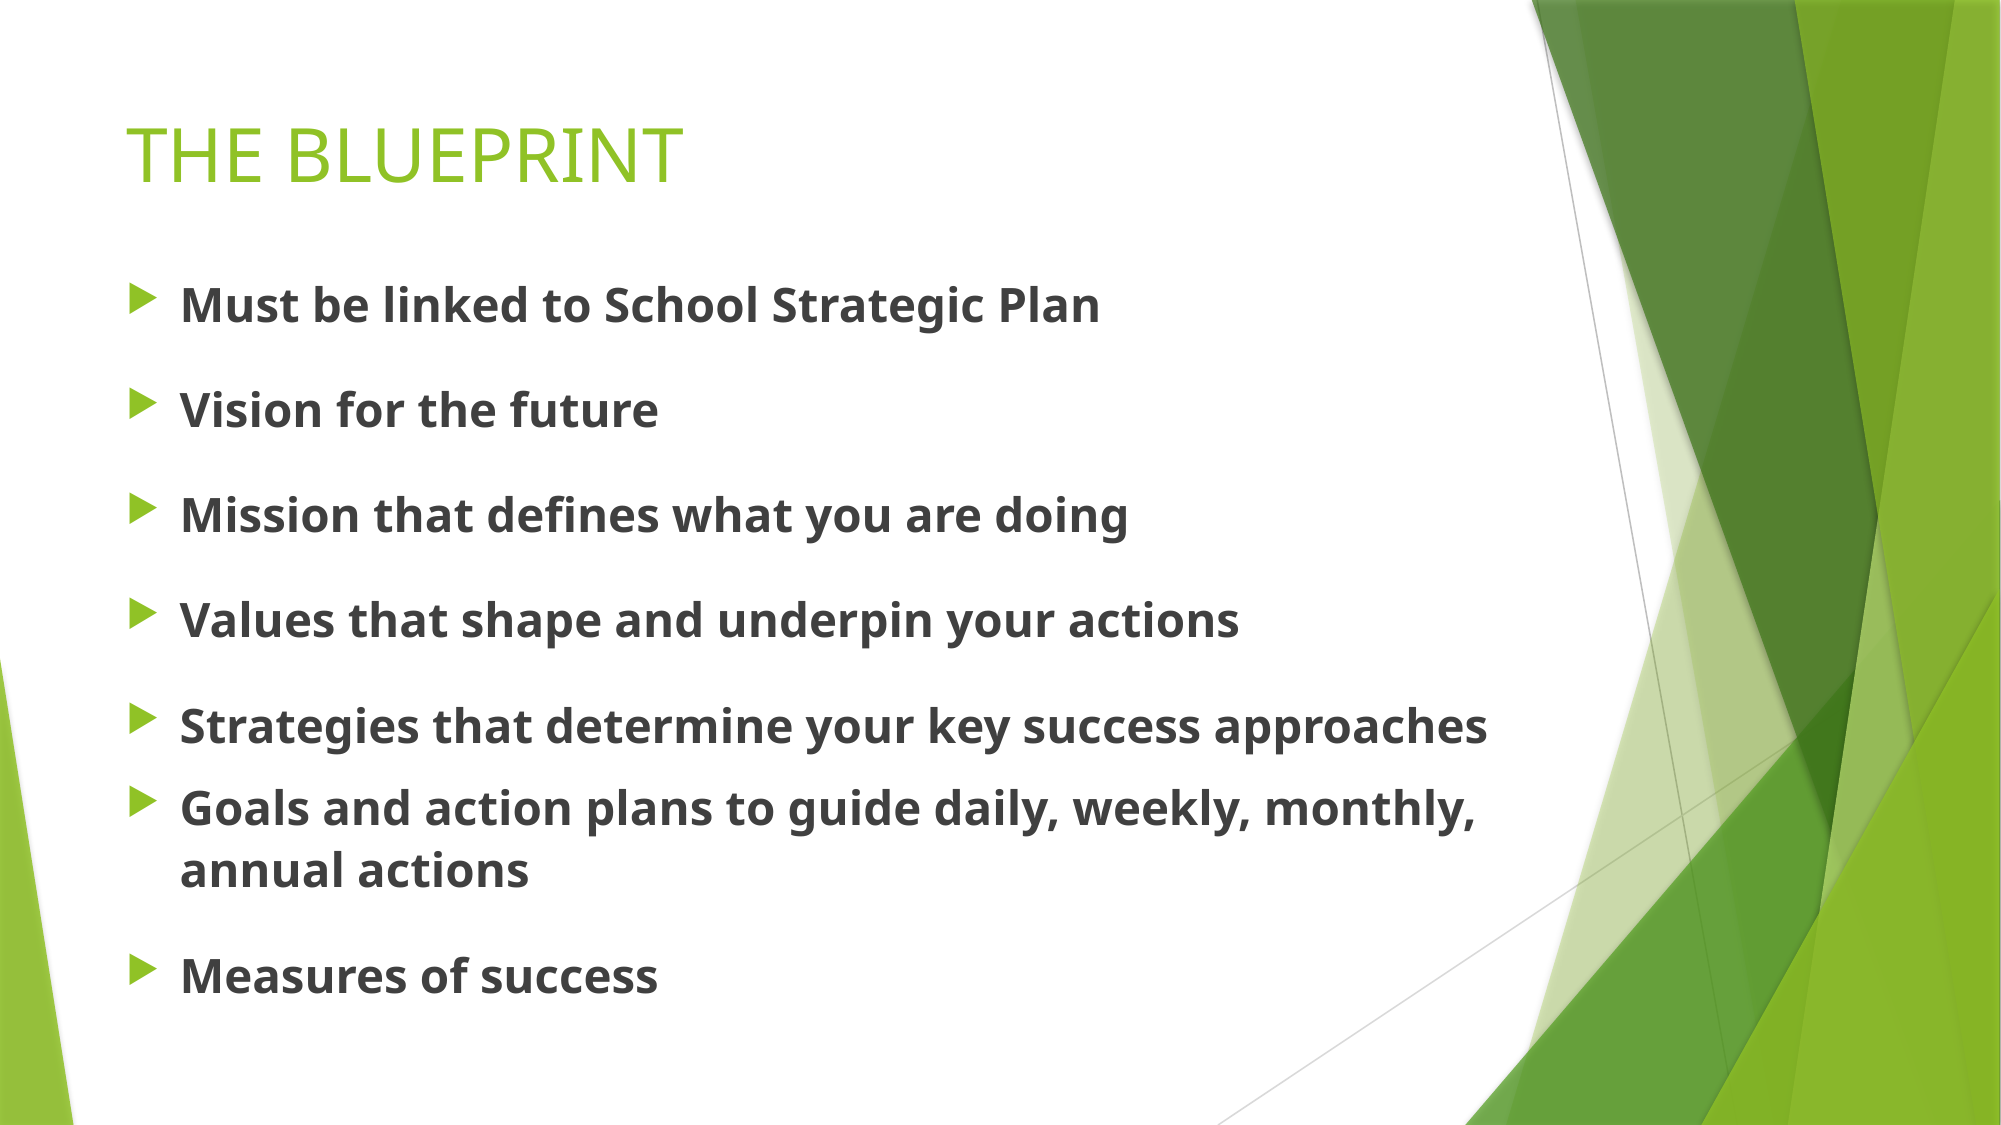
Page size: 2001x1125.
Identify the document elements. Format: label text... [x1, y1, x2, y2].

list Must be linked to School Strategic Plan Vision for the future Mission that defines what you are doing Values that shape and underpin your actions Strategies that determine your key success approaches Goals and action plans to guide daily, weekly, monthly, annual actions Measures of success [111, 238, 1522, 1093]
title THE BLUEPRINT [111, 99, 1522, 238]
